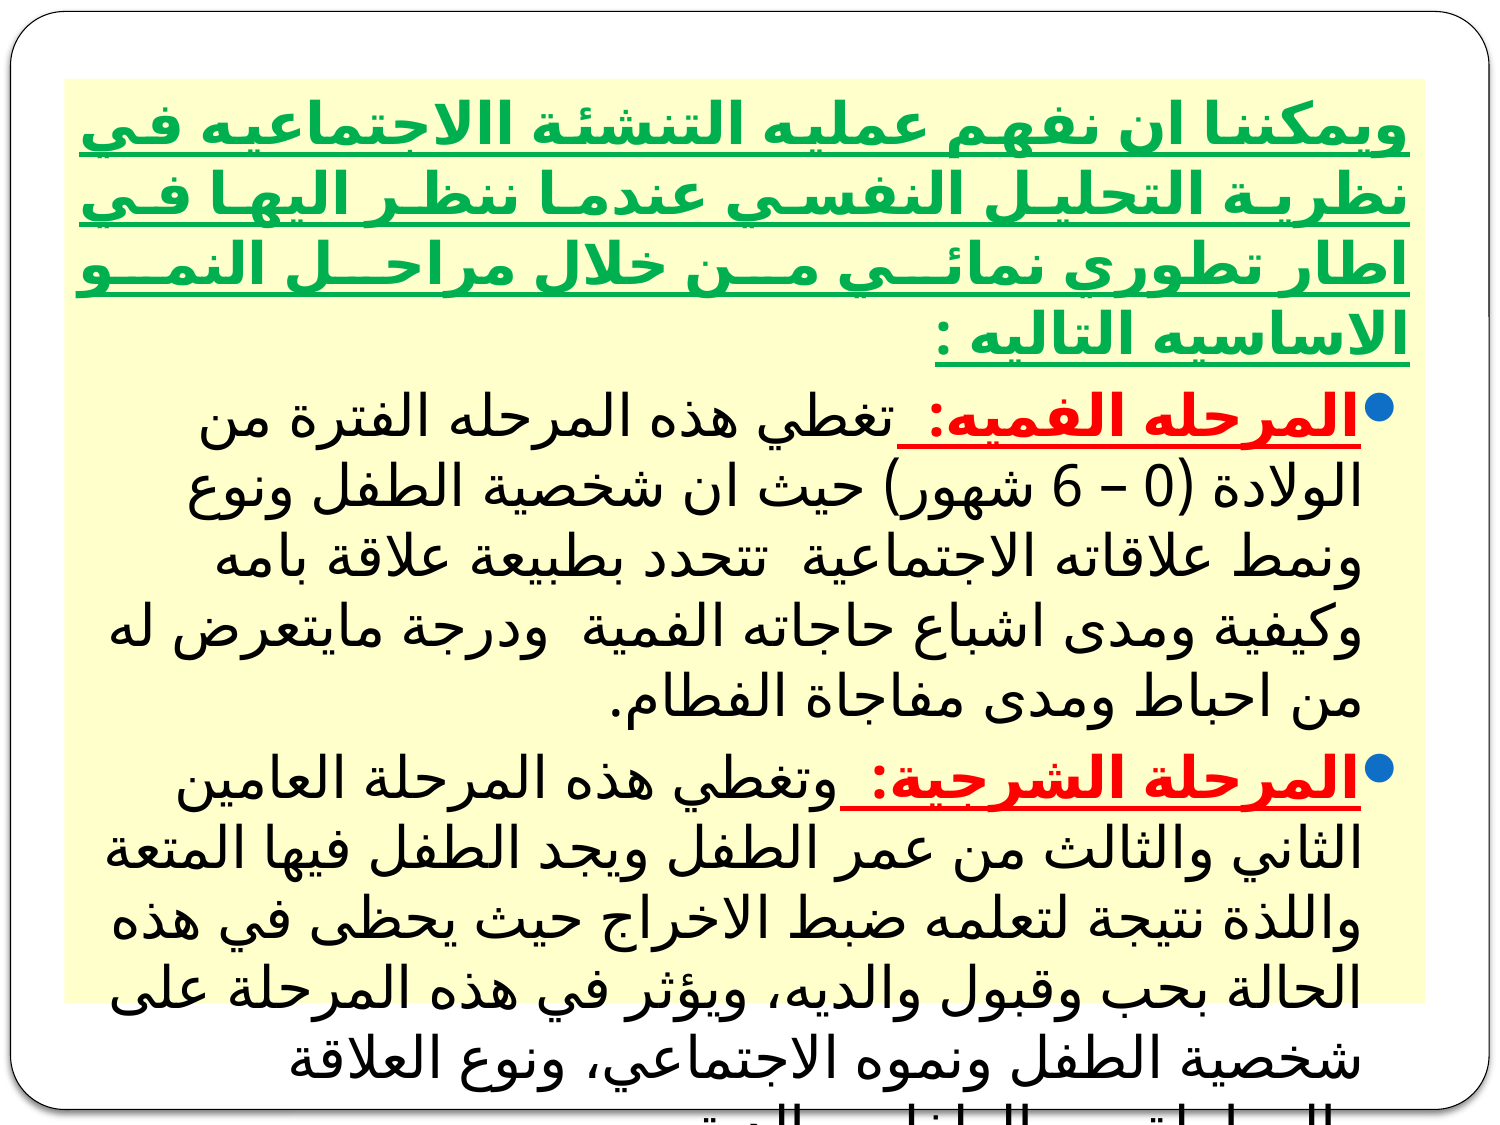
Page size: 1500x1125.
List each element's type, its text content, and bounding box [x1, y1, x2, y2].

list ويمكننا ان نفهم عمليه التنشئة االاجتماعيه في نظرية التحليل النفسي عندما ننظر اليها في اطار تطوري نمائي من خلال مراحل النمو الاساسيه التاليه : المرحله الفميه: تغطي هذه المرحله الفترة من الولادة (0 – 6 شهور) حيث ان شخصية الطفل ونوع ونمط علاقاته الاجتماعية تتحدد بطبيعة علاقة بامه وكيفية ومدى اشباع حاجاته الفمية ودرجة مايتعرض له من احباط ومدى مفاجاة الفطام. المرحلة الشرجية: وتغطي هذه المرحلة العامين الثاني والثالث من عمر الطفل ويجد الطفل فيها المتعة واللذة نتيجة لتعلمه ضبط الاخراج حيث يحظى في هذه الحالة بحب وقبول والديه، ويؤثر في هذه المرحلة على شخصية الطفل ونموه الاجتماعي، ونوع العلاقة والمعاملة بين الطفل ووالدية [64, 78, 1425, 1003]
